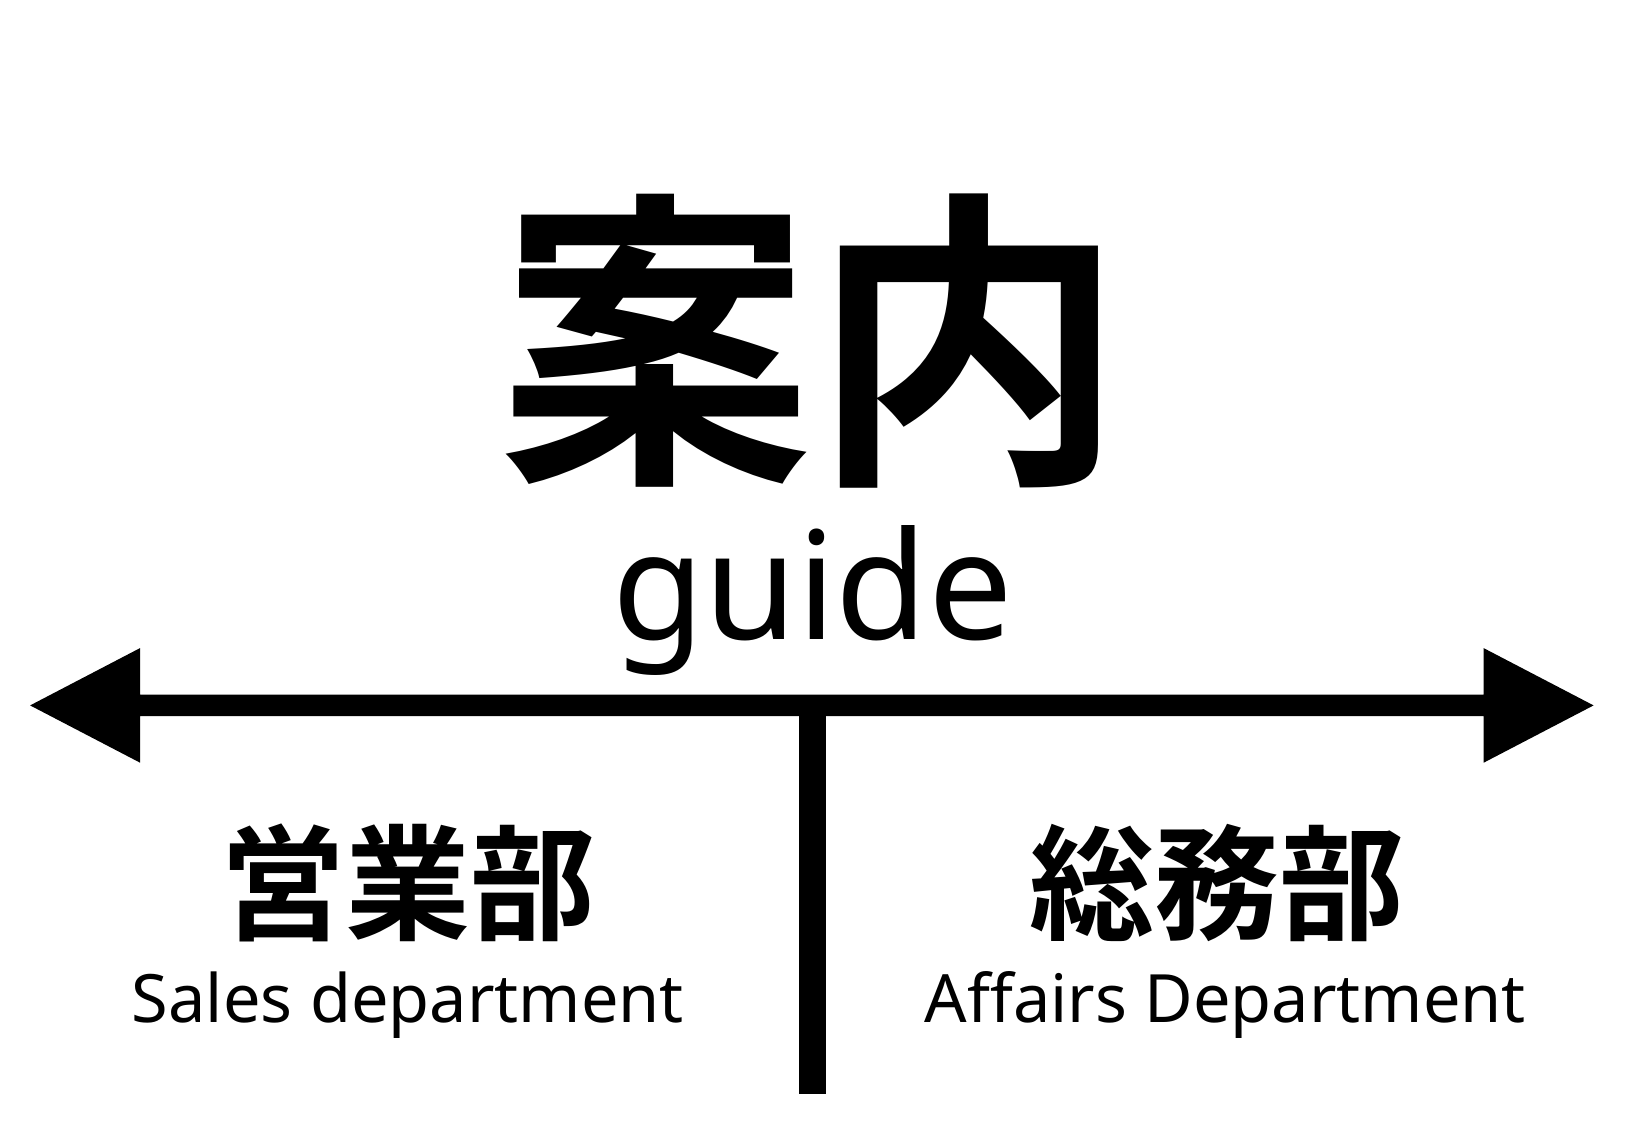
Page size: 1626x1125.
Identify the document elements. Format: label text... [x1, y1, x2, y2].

text_box [27, 646, 1596, 1095]
text_box 案内 [484, 139, 1140, 530]
text_box Affairs Department [892, 948, 1542, 1044]
text_box 総務部 [1014, 798, 1419, 948]
text_box 営業部 [205, 798, 611, 948]
text_box Sales department [117, 948, 700, 1044]
text_box guide [597, 481, 1028, 677]
